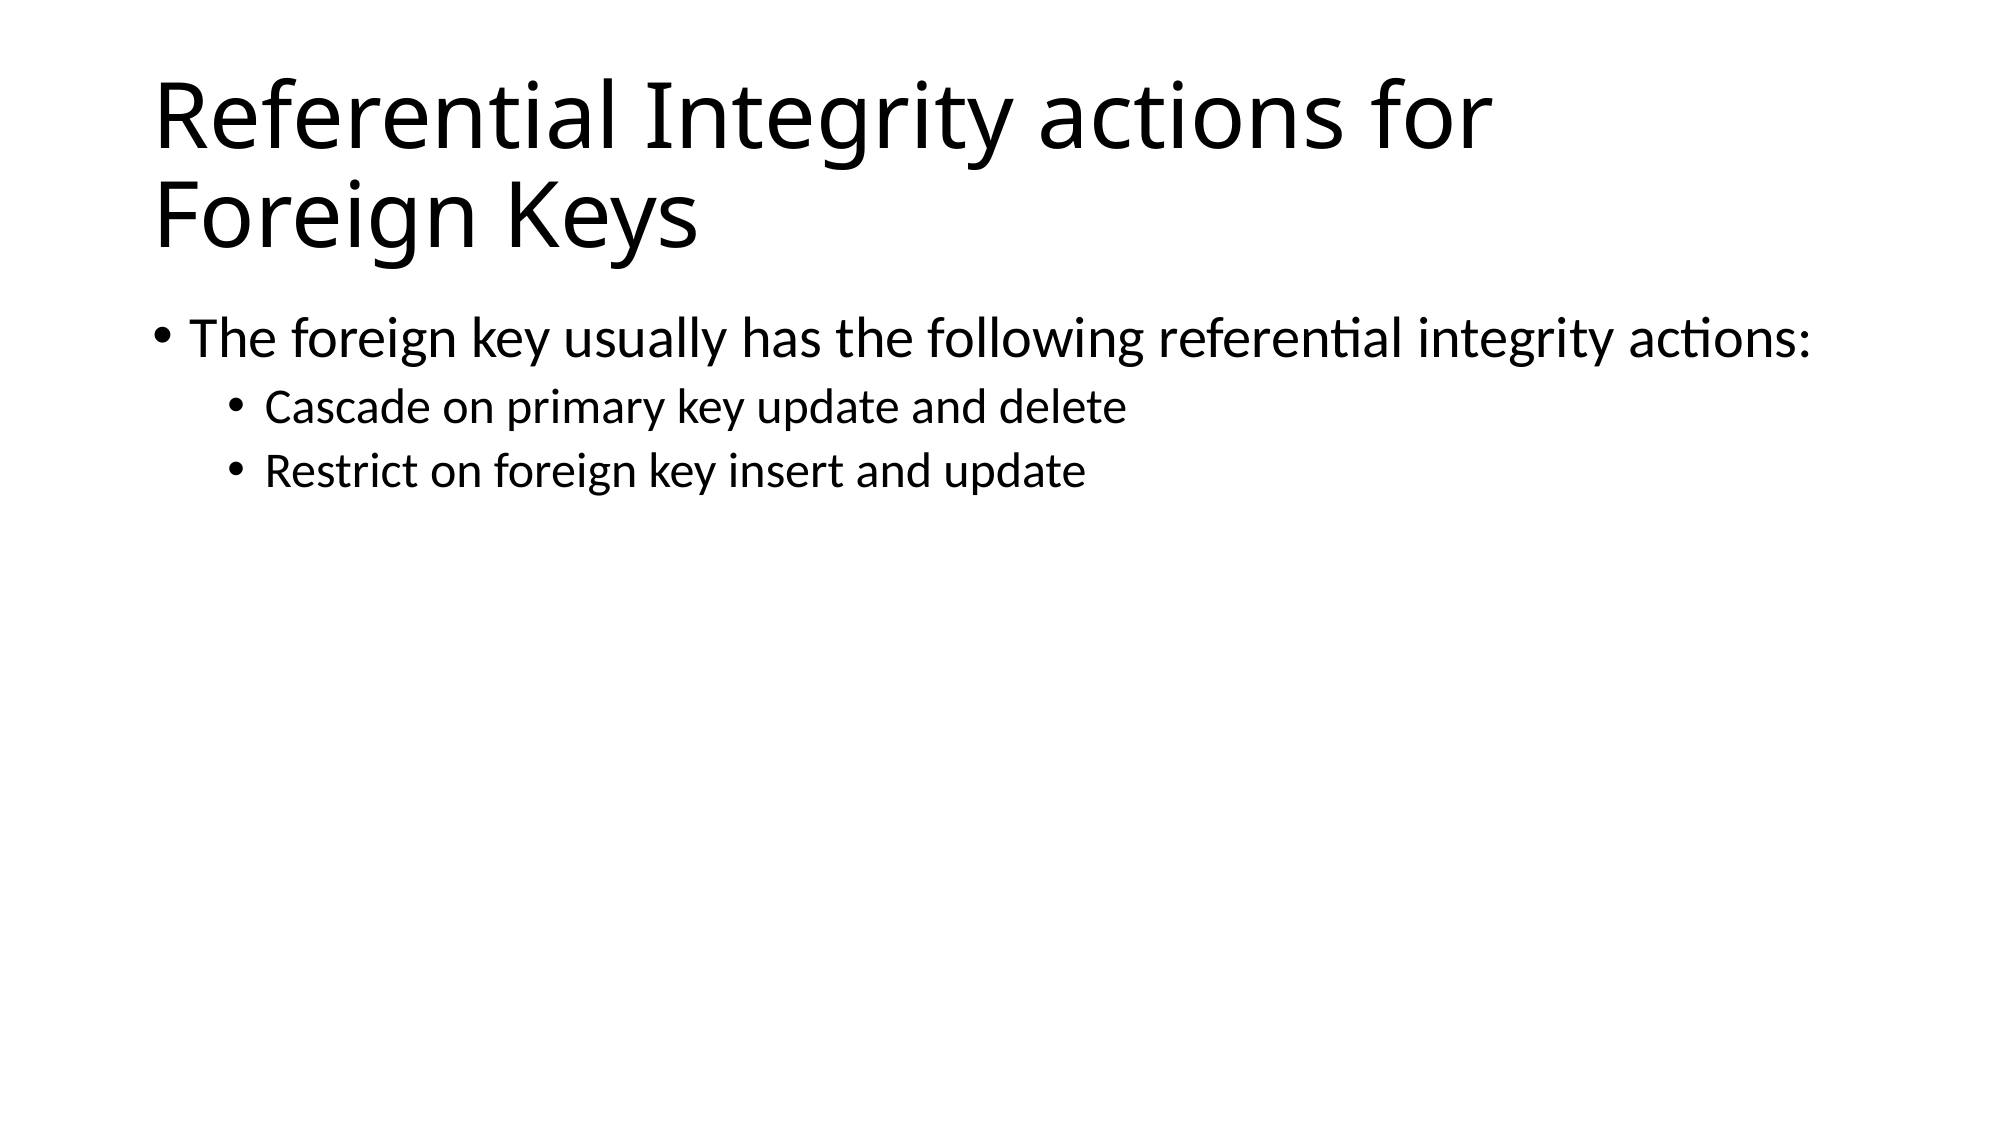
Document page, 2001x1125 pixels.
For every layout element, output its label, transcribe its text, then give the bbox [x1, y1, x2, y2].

list The foreign key usually has the following referential integrity actions: Cascade on primary key update and delete Restrict on foreign key insert and update [137, 299, 1863, 1014]
title Referential Integrity actions for Foreign Keys [137, 59, 1863, 278]
